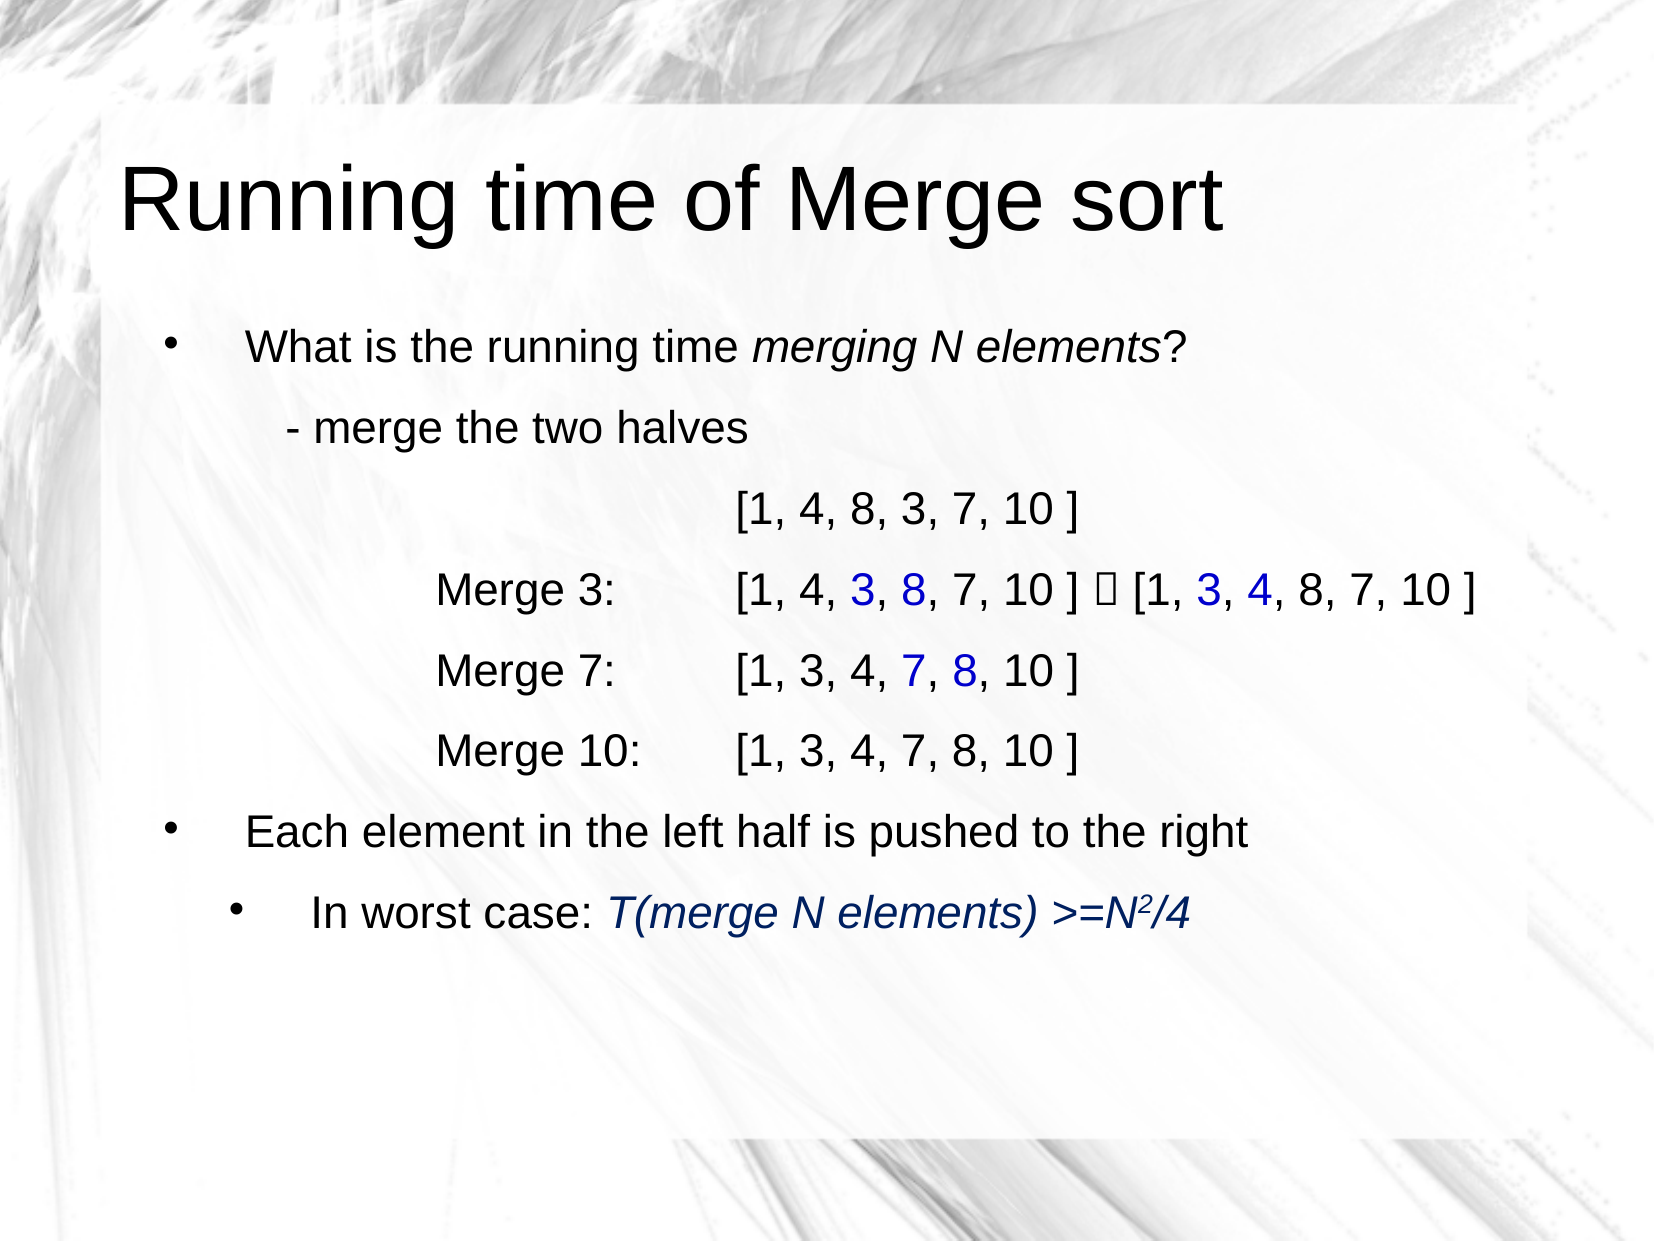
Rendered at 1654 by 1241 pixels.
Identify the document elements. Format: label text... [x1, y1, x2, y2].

title Running time of Merge sort [118, 112, 1506, 281]
picture [0, 0, 1654, 1241]
list What is the running time merging N elements? - merge the two halves [1, 4, 8, 3, 7, 10 ] Merge 3: [1, 4, 3, 8, 7, 10 ]  [1, 3, 4, 8, 7, 10 ] Merge 7: [1, 3, 4, 7, 8, 10 ] Merge 10: [1, 3, 4, 7, 8, 10 ] Each element in the left half is pushed to the right In worst case: T(merge N elements) >=N2/4 [118, 319, 1571, 1109]
